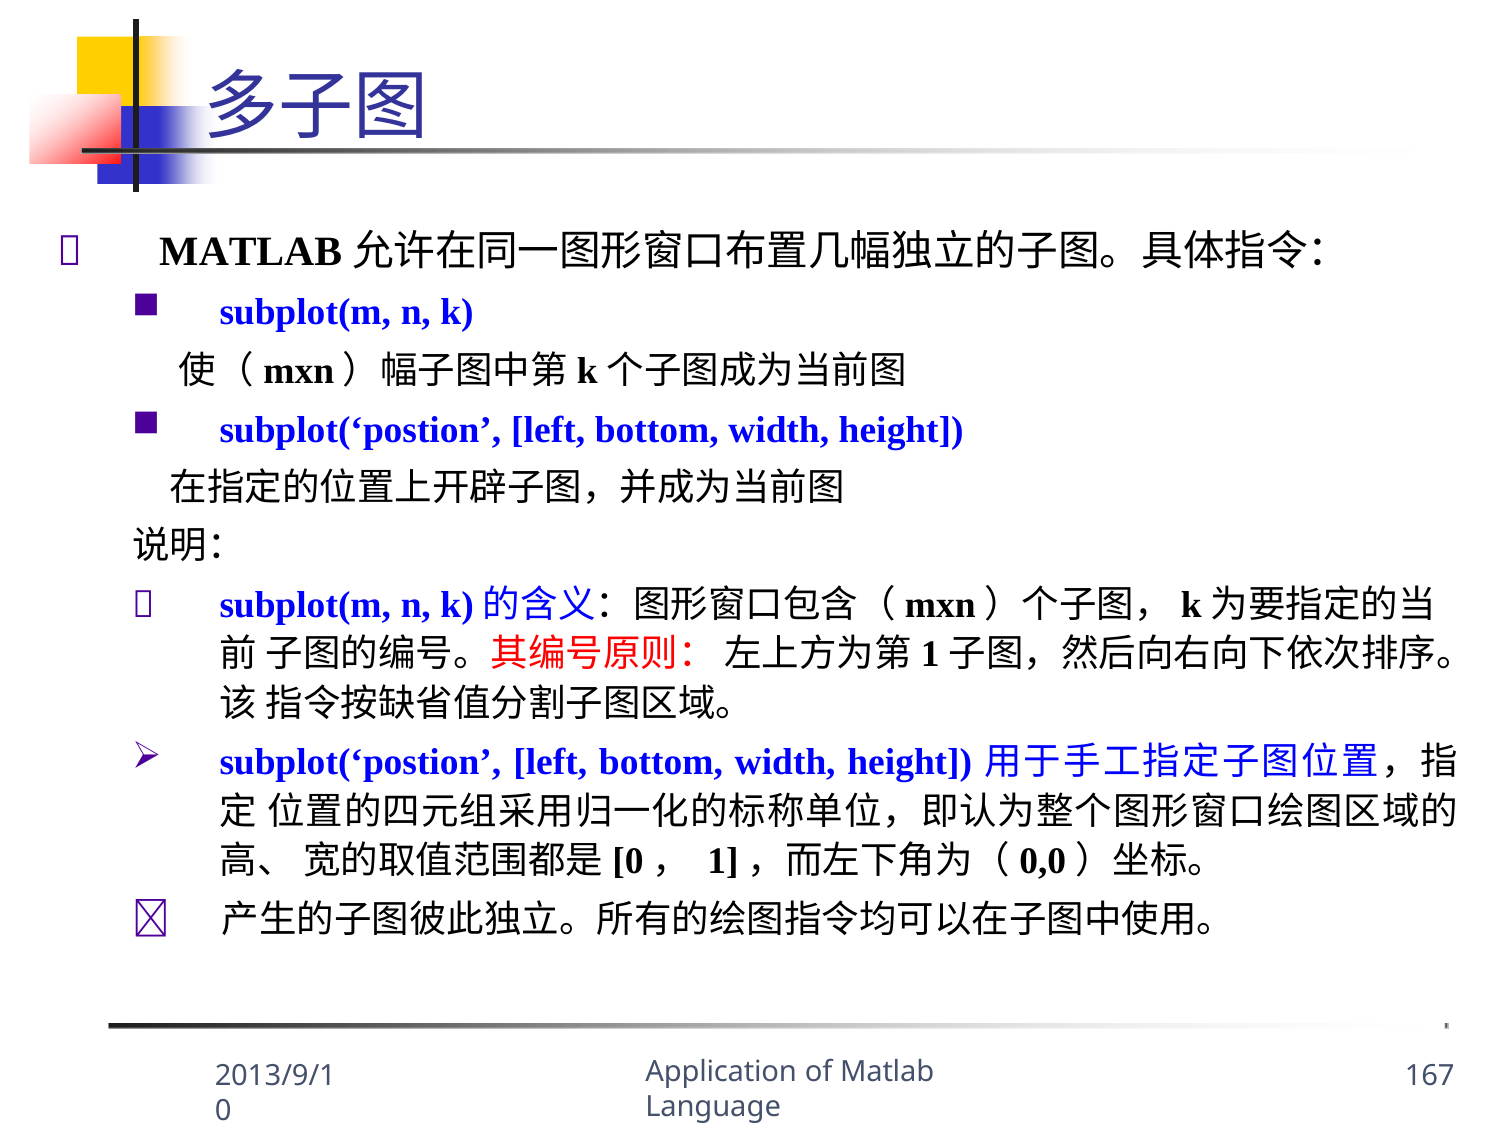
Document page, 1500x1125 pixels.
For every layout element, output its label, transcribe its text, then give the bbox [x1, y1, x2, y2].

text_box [55, 223, 1341, 274]
picture [108, 1023, 1458, 1029]
picture [29, 36, 1431, 184]
text_box 多子图 [201, 57, 432, 148]
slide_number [1400, 1056, 1457, 1125]
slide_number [643, 1051, 987, 1125]
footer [212, 1056, 351, 1125]
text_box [130, 287, 1460, 940]
